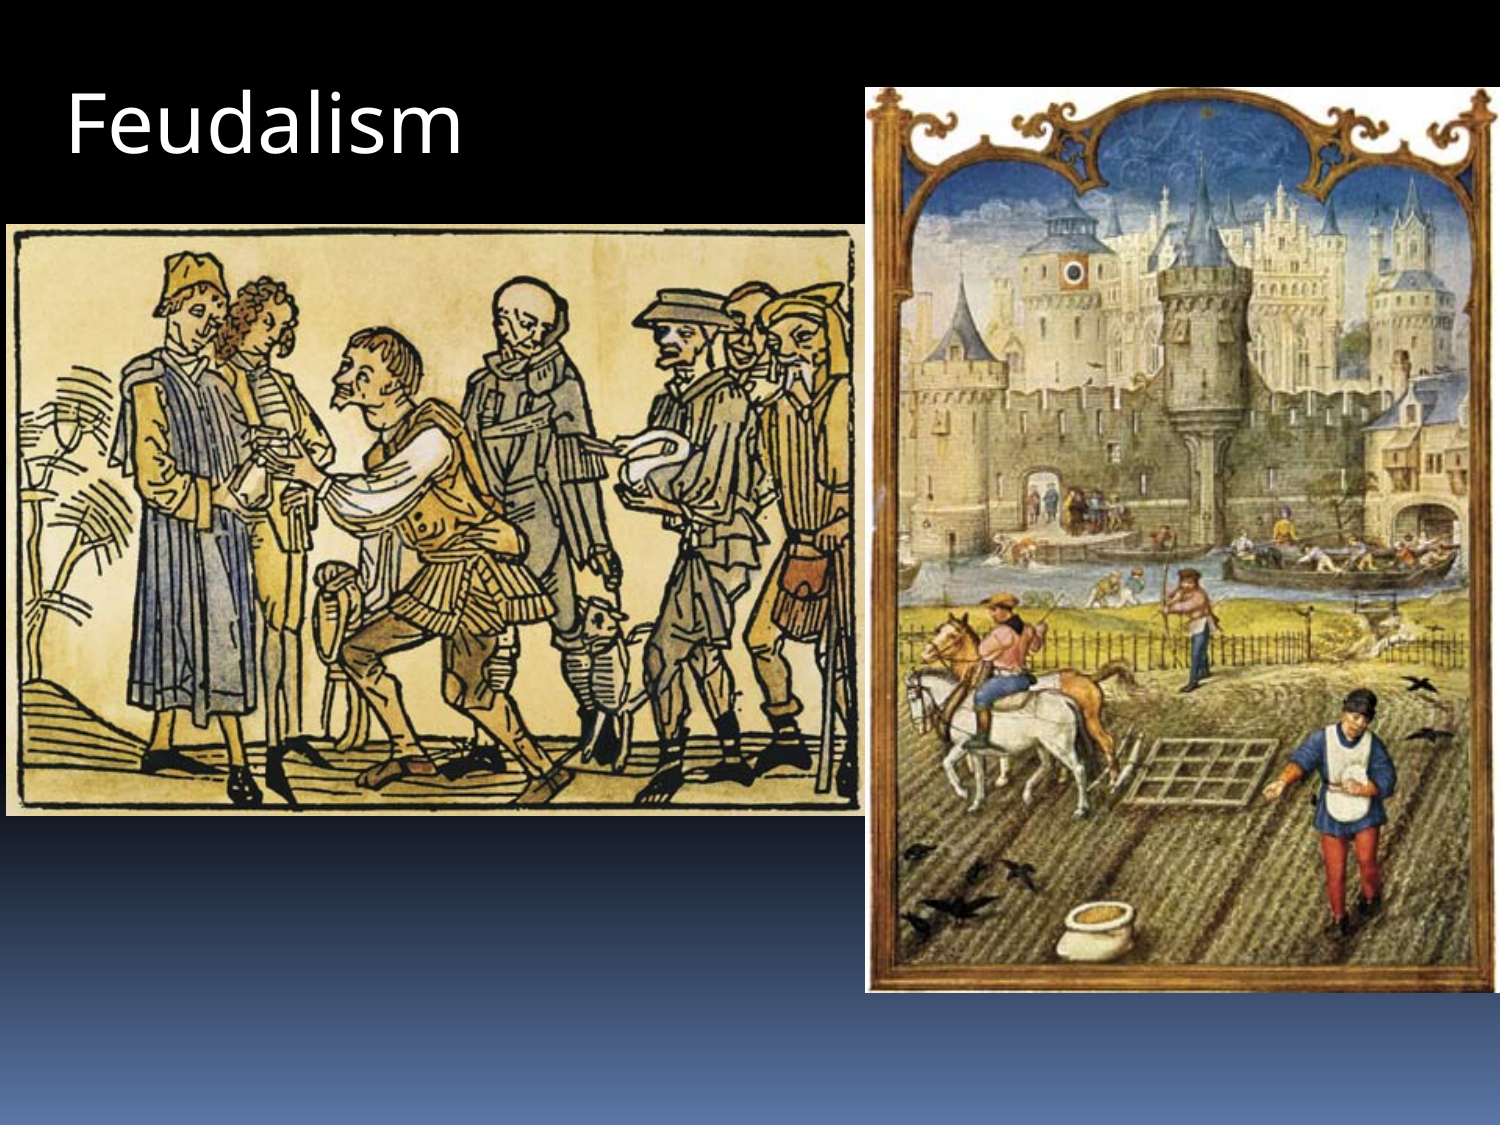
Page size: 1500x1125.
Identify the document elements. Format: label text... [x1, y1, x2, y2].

text_box Feudalism [49, 62, 788, 178]
picture [864, 86, 1500, 994]
picture [5, 224, 858, 817]
